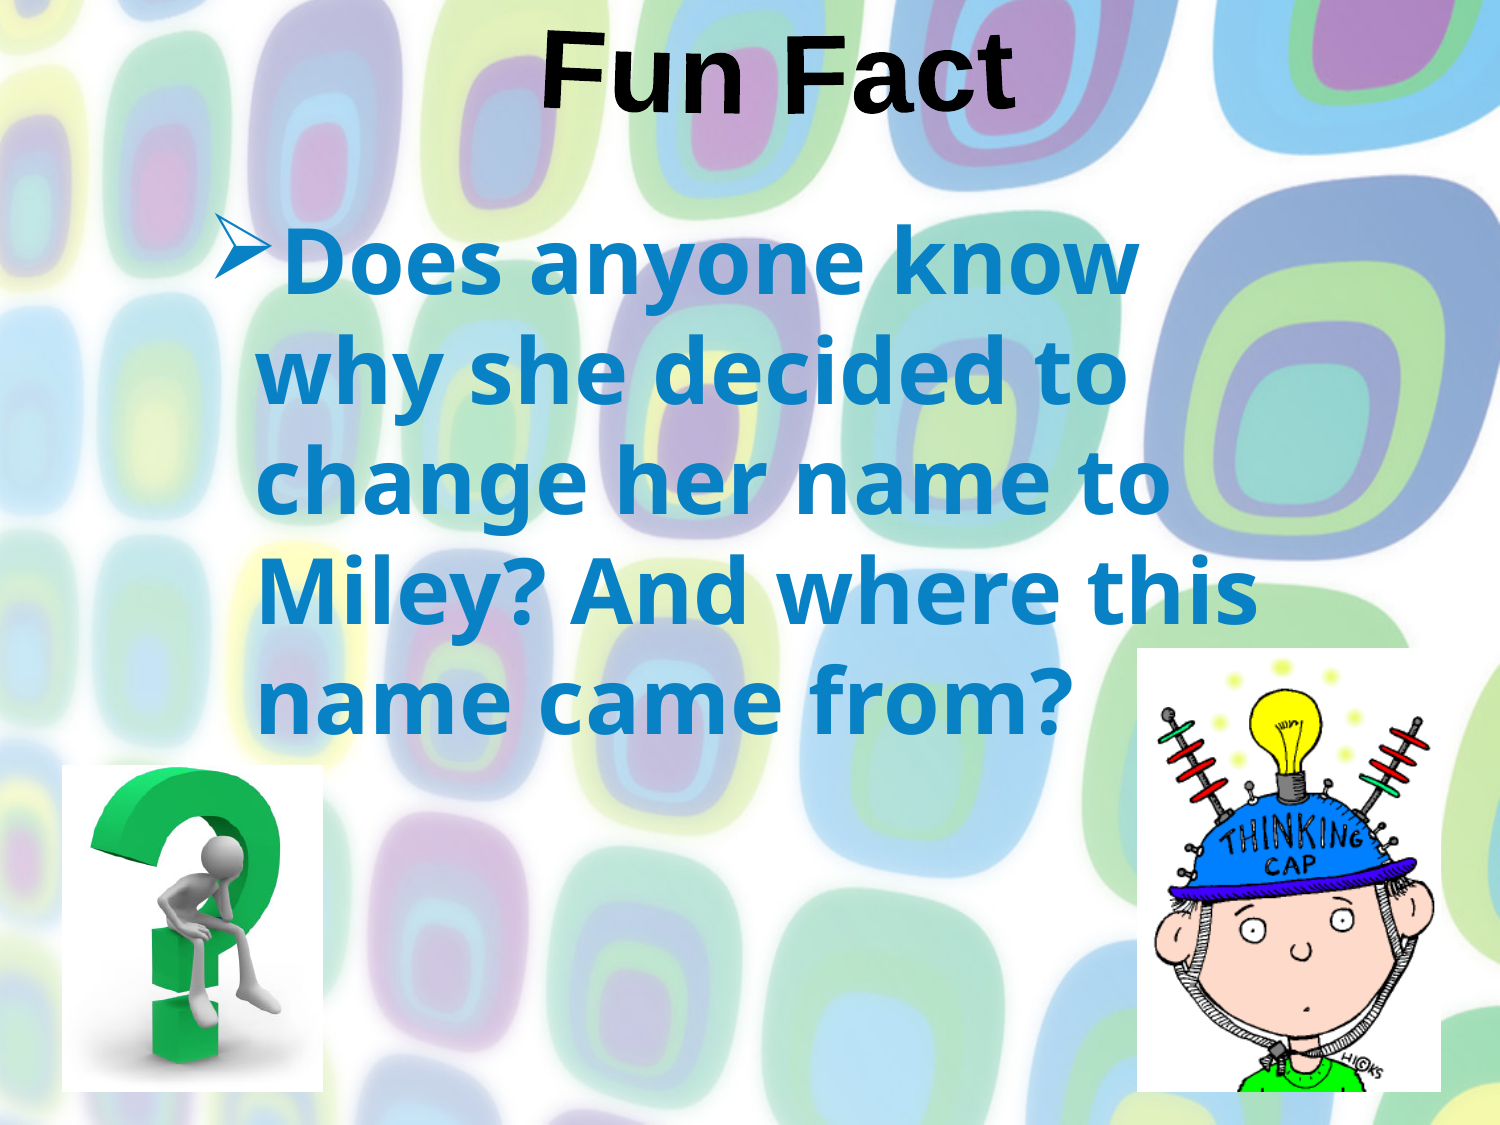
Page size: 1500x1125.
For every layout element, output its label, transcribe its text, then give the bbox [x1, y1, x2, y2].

text_box Does anyone know why she decided to change her name to Miley? And where this name came from? [192, 195, 1367, 760]
picture [0, 0, 1500, 1125]
